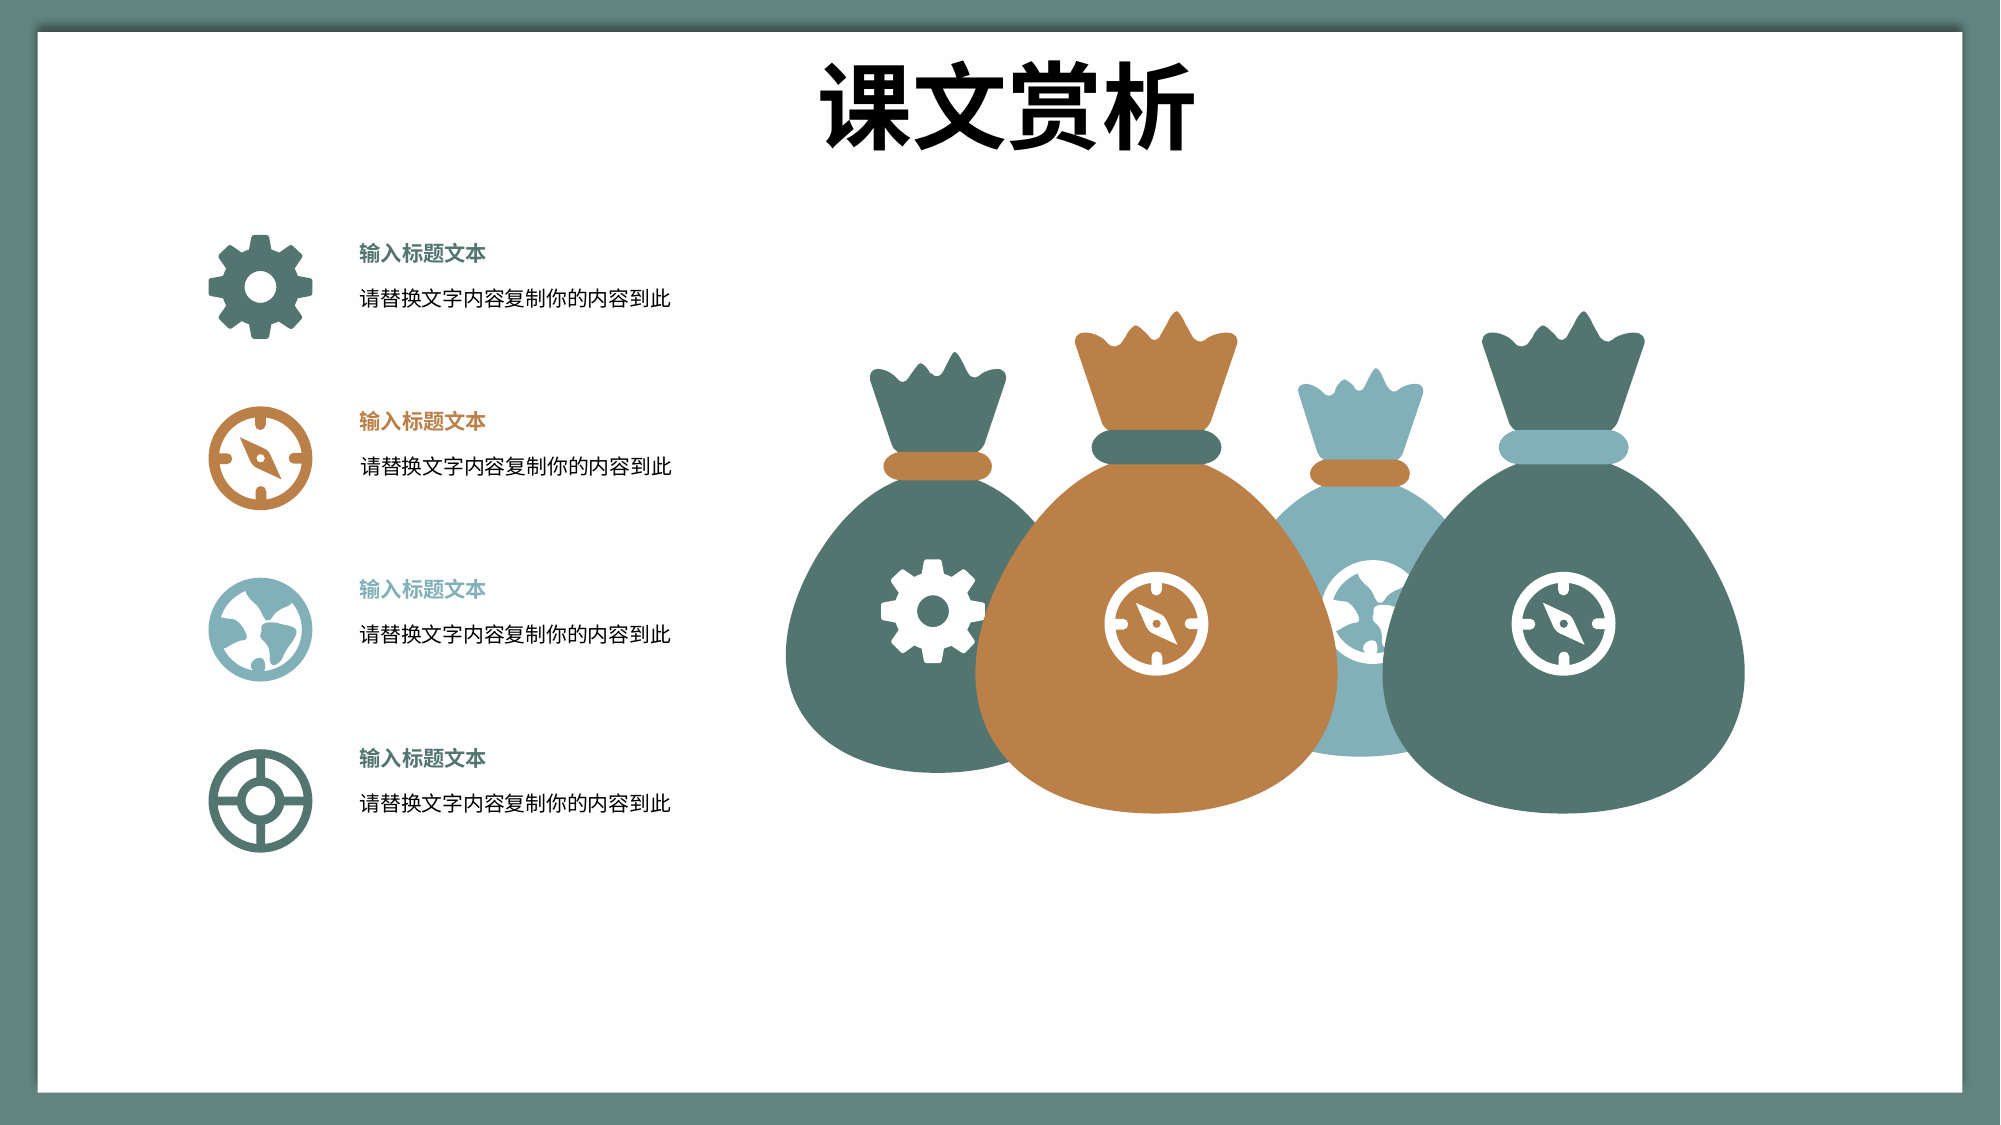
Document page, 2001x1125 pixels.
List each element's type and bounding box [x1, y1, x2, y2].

text_box [747, 351, 929, 774]
text_box [208, 395, 747, 534]
text_box [929, 311, 1336, 814]
text_box [1336, 311, 1792, 814]
text_box [208, 564, 746, 702]
text_box [208, 732, 746, 870]
text_box [208, 227, 746, 365]
